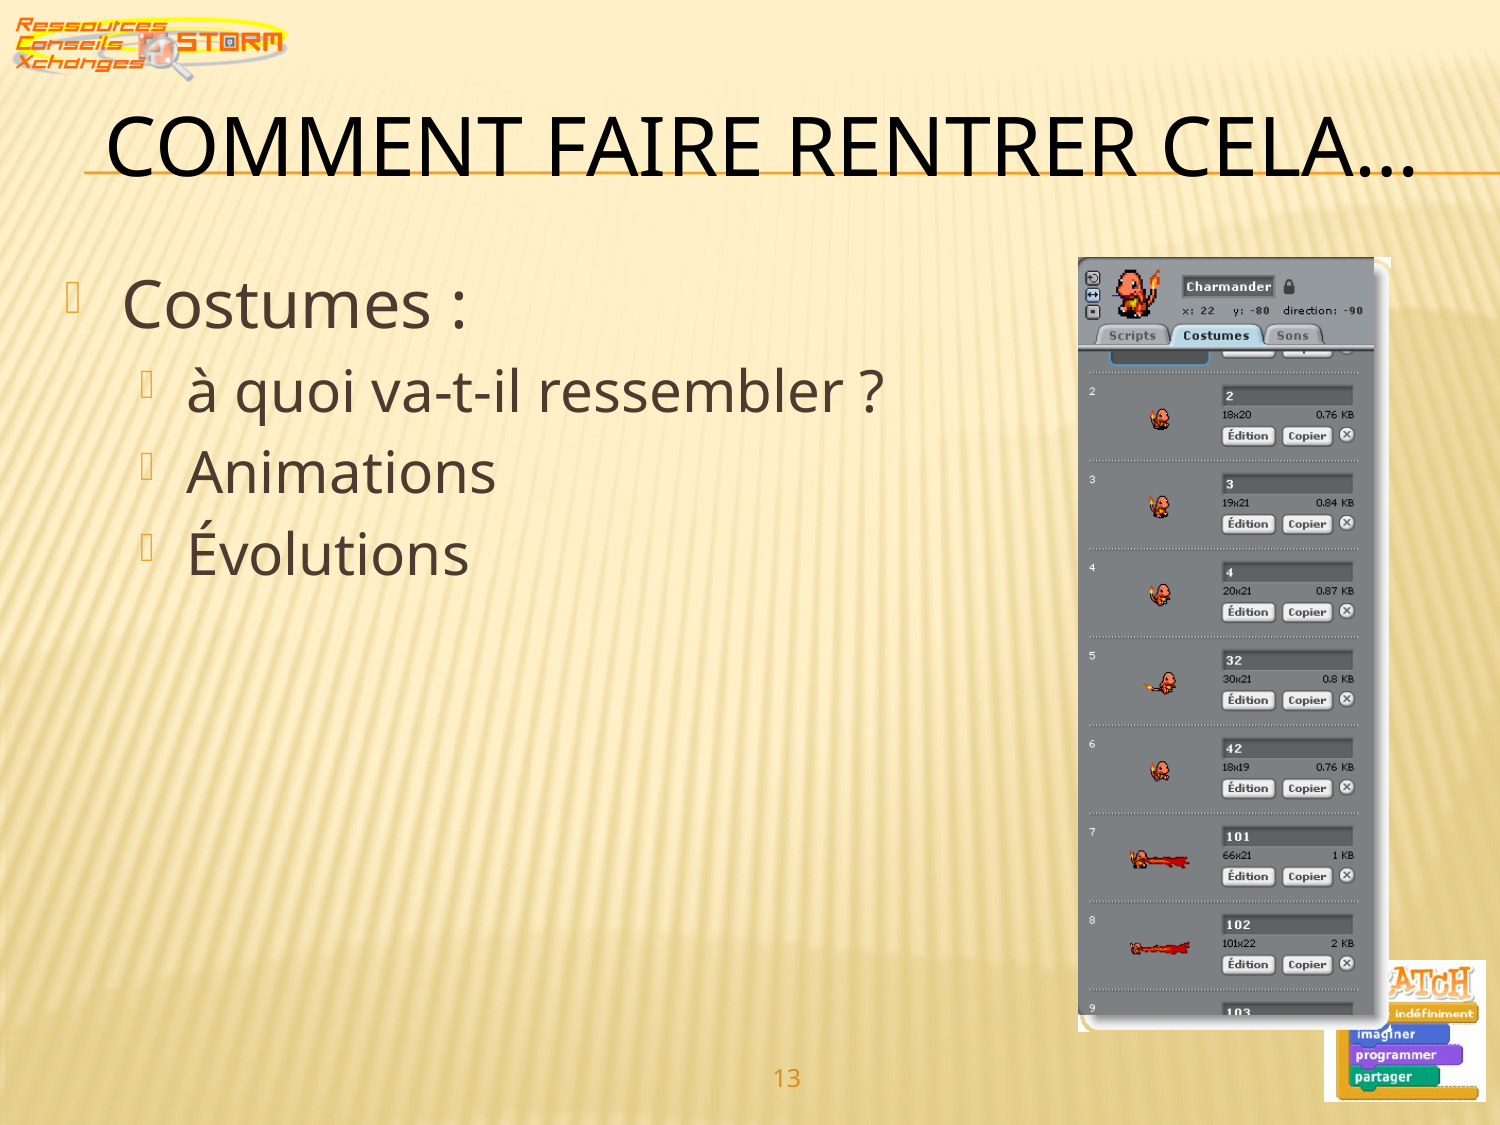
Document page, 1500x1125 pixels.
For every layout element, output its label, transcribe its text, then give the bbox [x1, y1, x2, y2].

title Comment faire rentrer cela… [50, 75, 1475, 213]
slide_number 13 [691, 1054, 816, 1096]
picture [11, 14, 293, 82]
list Costumes : à quoi va-t-il ressembler ? Animations Évolutions [50, 254, 1475, 998]
picture [1077, 257, 1486, 1102]
